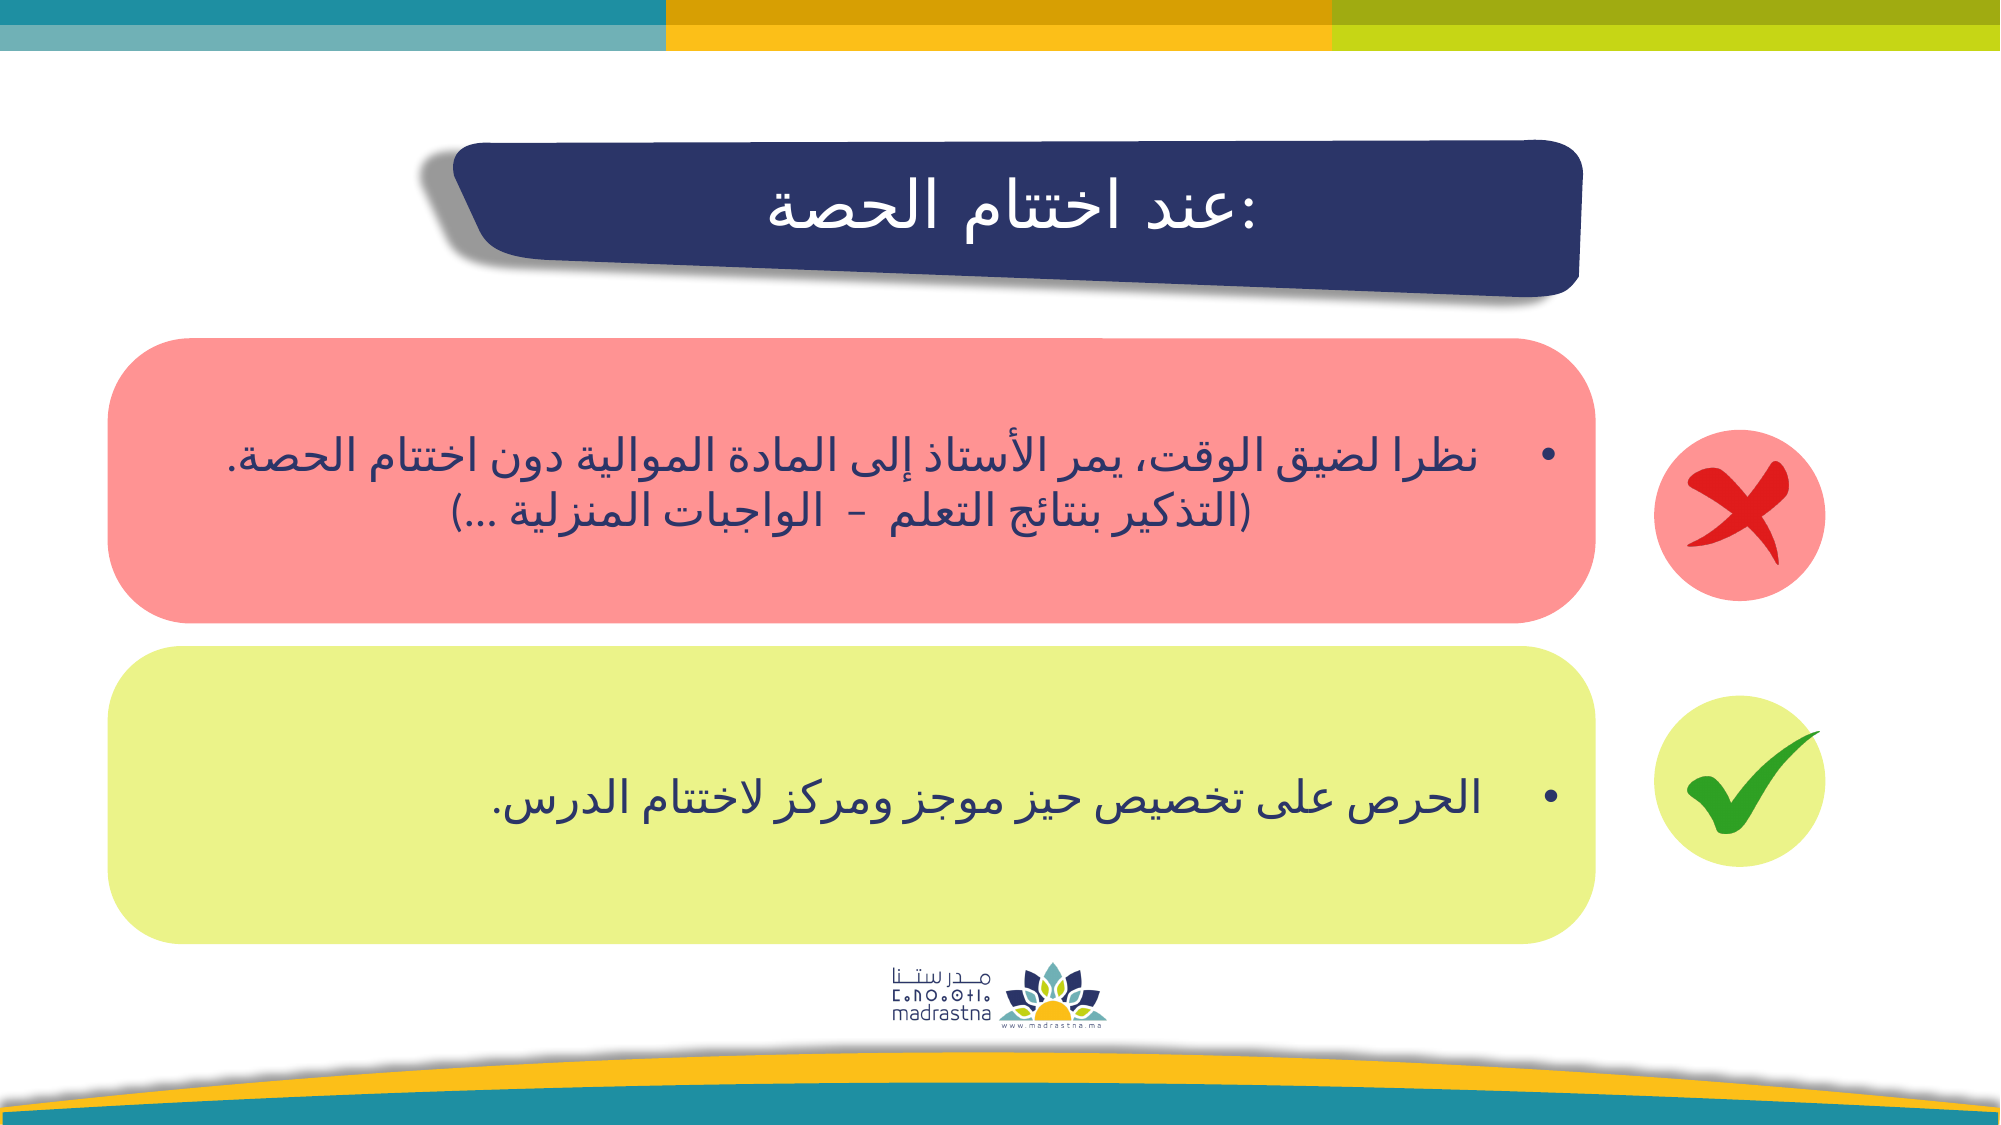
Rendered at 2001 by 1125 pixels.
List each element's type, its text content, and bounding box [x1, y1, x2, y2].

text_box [0, 0, 2000, 52]
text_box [447, 100, 1591, 296]
picture [1687, 461, 1789, 565]
text_box [1820, 748, 1827, 814]
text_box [0, 1052, 2000, 1125]
text_box الحرص على تخصيص حيز موجز ومركز لاختتام الدرس. [106, 645, 1597, 946]
text_box نظرا لضيق الوقت، يمر الأستاذ إلى المادة الموالية دون اختتام الحصة. (التذكير بنتائج التعلم – الواجبات المنزلية ...) [106, 337, 1597, 625]
text_box [1653, 694, 1811, 868]
picture [1687, 731, 1820, 834]
text_box [1653, 428, 1827, 603]
picture [893, 962, 1107, 1028]
